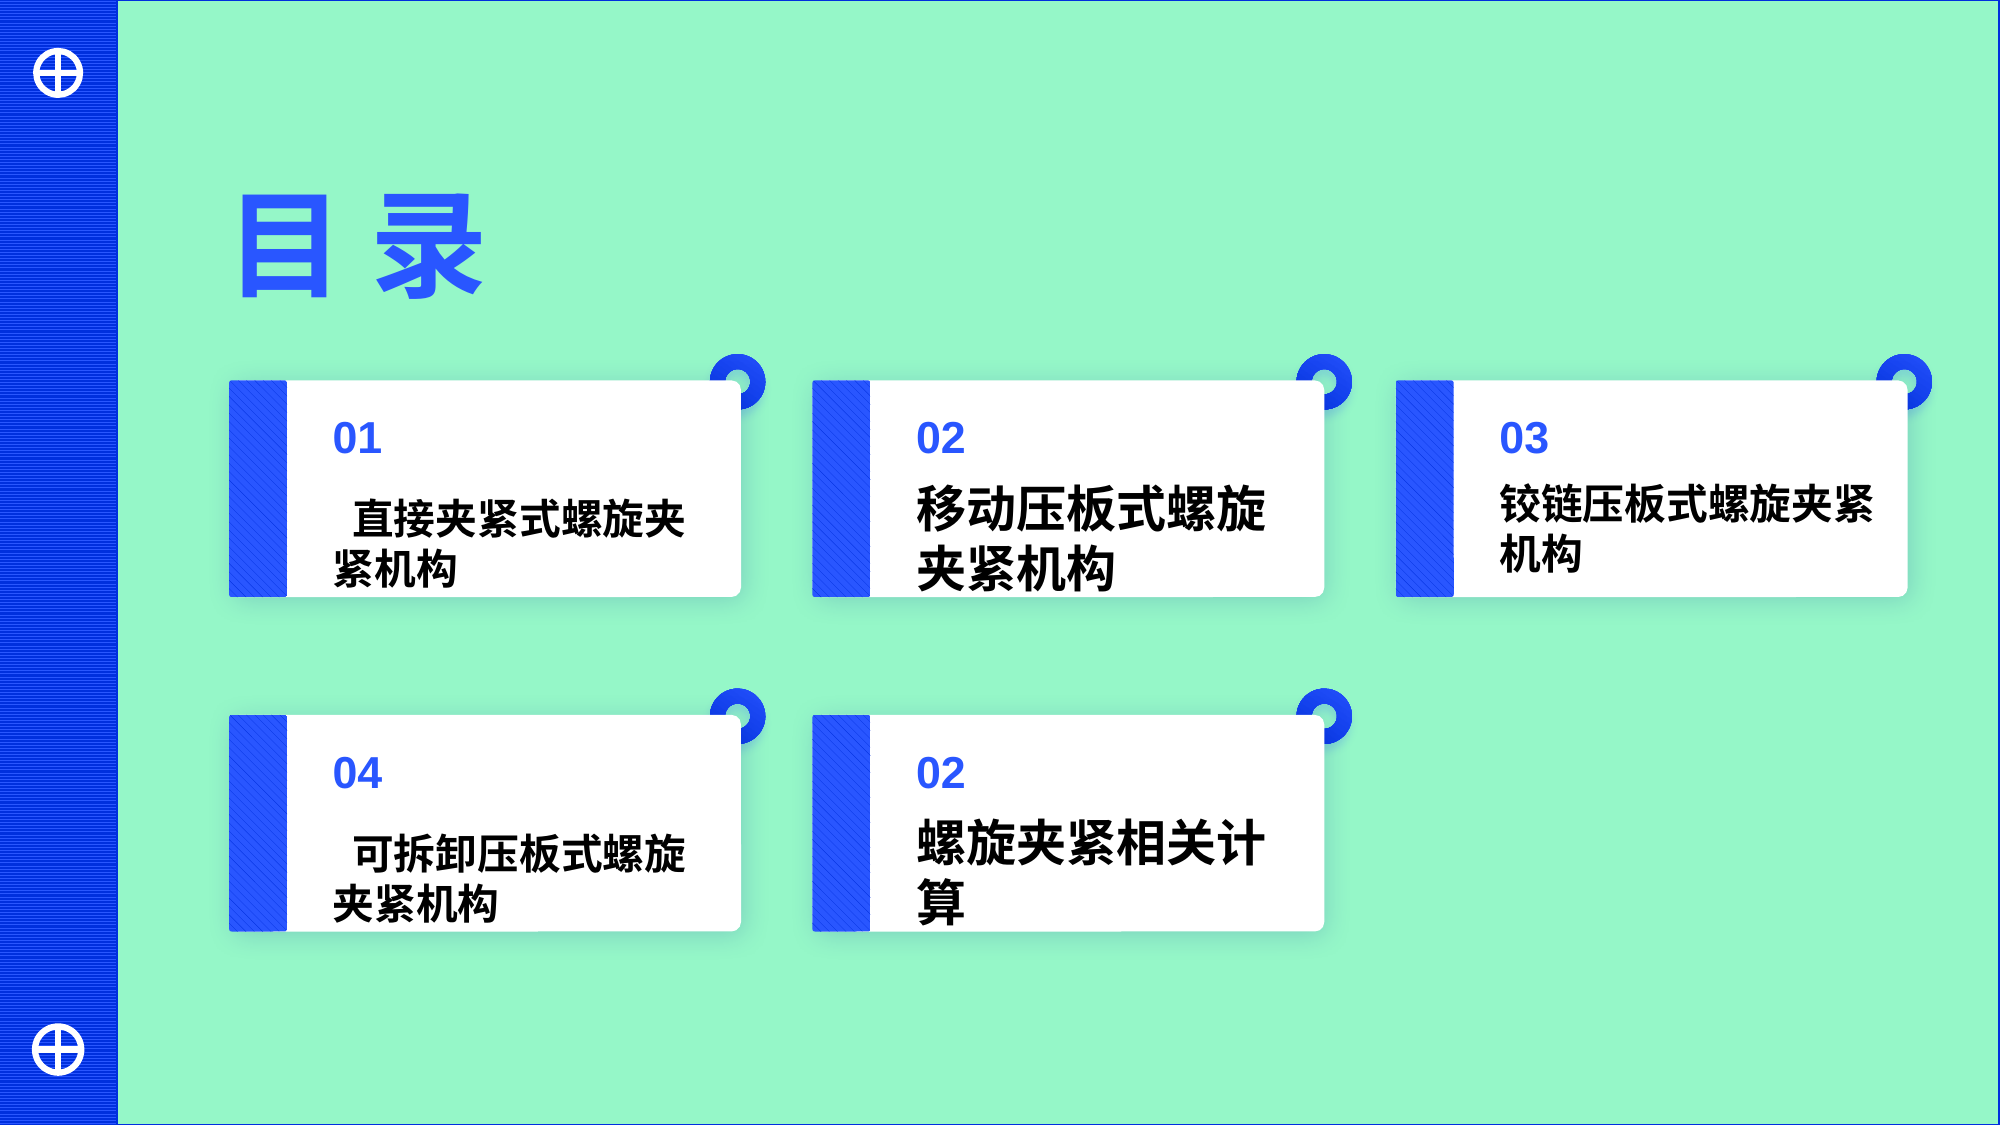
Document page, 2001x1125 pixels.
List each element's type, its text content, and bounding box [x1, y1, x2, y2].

text_box 03 [1484, 401, 1583, 470]
text_box 目 录 [211, 163, 520, 322]
text_box [709, 687, 767, 743]
text_box [286, 713, 743, 933]
text_box [228, 379, 289, 599]
text_box [869, 713, 1326, 933]
text_box 移动压板式螺旋夹紧机构 [901, 470, 1313, 570]
text_box 直接夹紧式螺旋夹紧机构 [318, 485, 730, 586]
text_box 04 [318, 735, 416, 805]
text_box 02 [901, 401, 999, 470]
text_box [1394, 379, 1455, 599]
text_box [811, 713, 872, 933]
text_box 02 [901, 735, 999, 804]
text_box [811, 379, 872, 599]
text_box [709, 353, 767, 408]
text_box 01 [318, 401, 416, 471]
text_box [1452, 379, 1909, 599]
text_box 可拆卸压板式螺旋夹紧机构 [318, 820, 730, 920]
text_box [285, 379, 743, 599]
text_box [1295, 687, 1353, 744]
text_box 铰链压板式螺旋夹紧机构 [1484, 470, 1897, 570]
text_box [1875, 353, 1934, 408]
text_box 螺旋夹紧相关计算 [901, 804, 1313, 905]
text_box [869, 379, 1326, 599]
text_box [228, 713, 289, 933]
text_box [1295, 353, 1353, 409]
